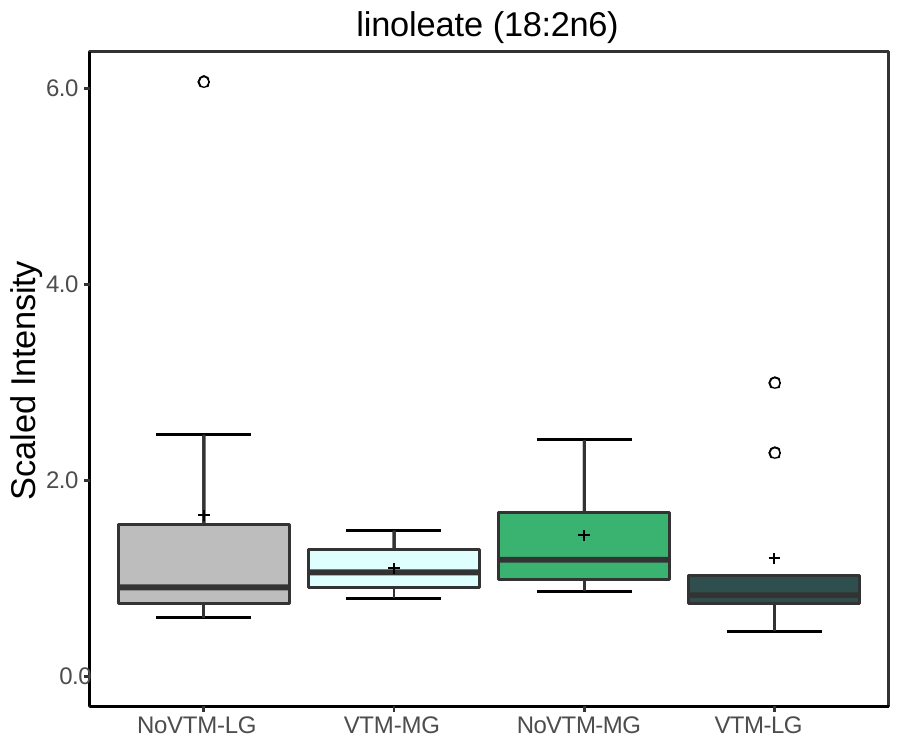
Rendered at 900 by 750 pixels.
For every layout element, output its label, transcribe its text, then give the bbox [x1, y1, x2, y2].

text_box NoVTM-MG [514, 721, 650, 738]
text_box linoleate (18:2n6) [354, 0, 624, 44]
slide_number NoVTM-LG [134, 721, 290, 750]
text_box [83, 50, 891, 713]
text_box 4.0 [45, 266, 78, 298]
text_box VTM-LG [712, 721, 804, 738]
text_box 6.0 [44, 70, 78, 102]
text_box Scaled Intensity [1, 256, 45, 503]
footer 0.0 [57, 661, 95, 750]
text_box 2.0 [45, 462, 78, 494]
text_box VTM-MG [341, 721, 463, 738]
